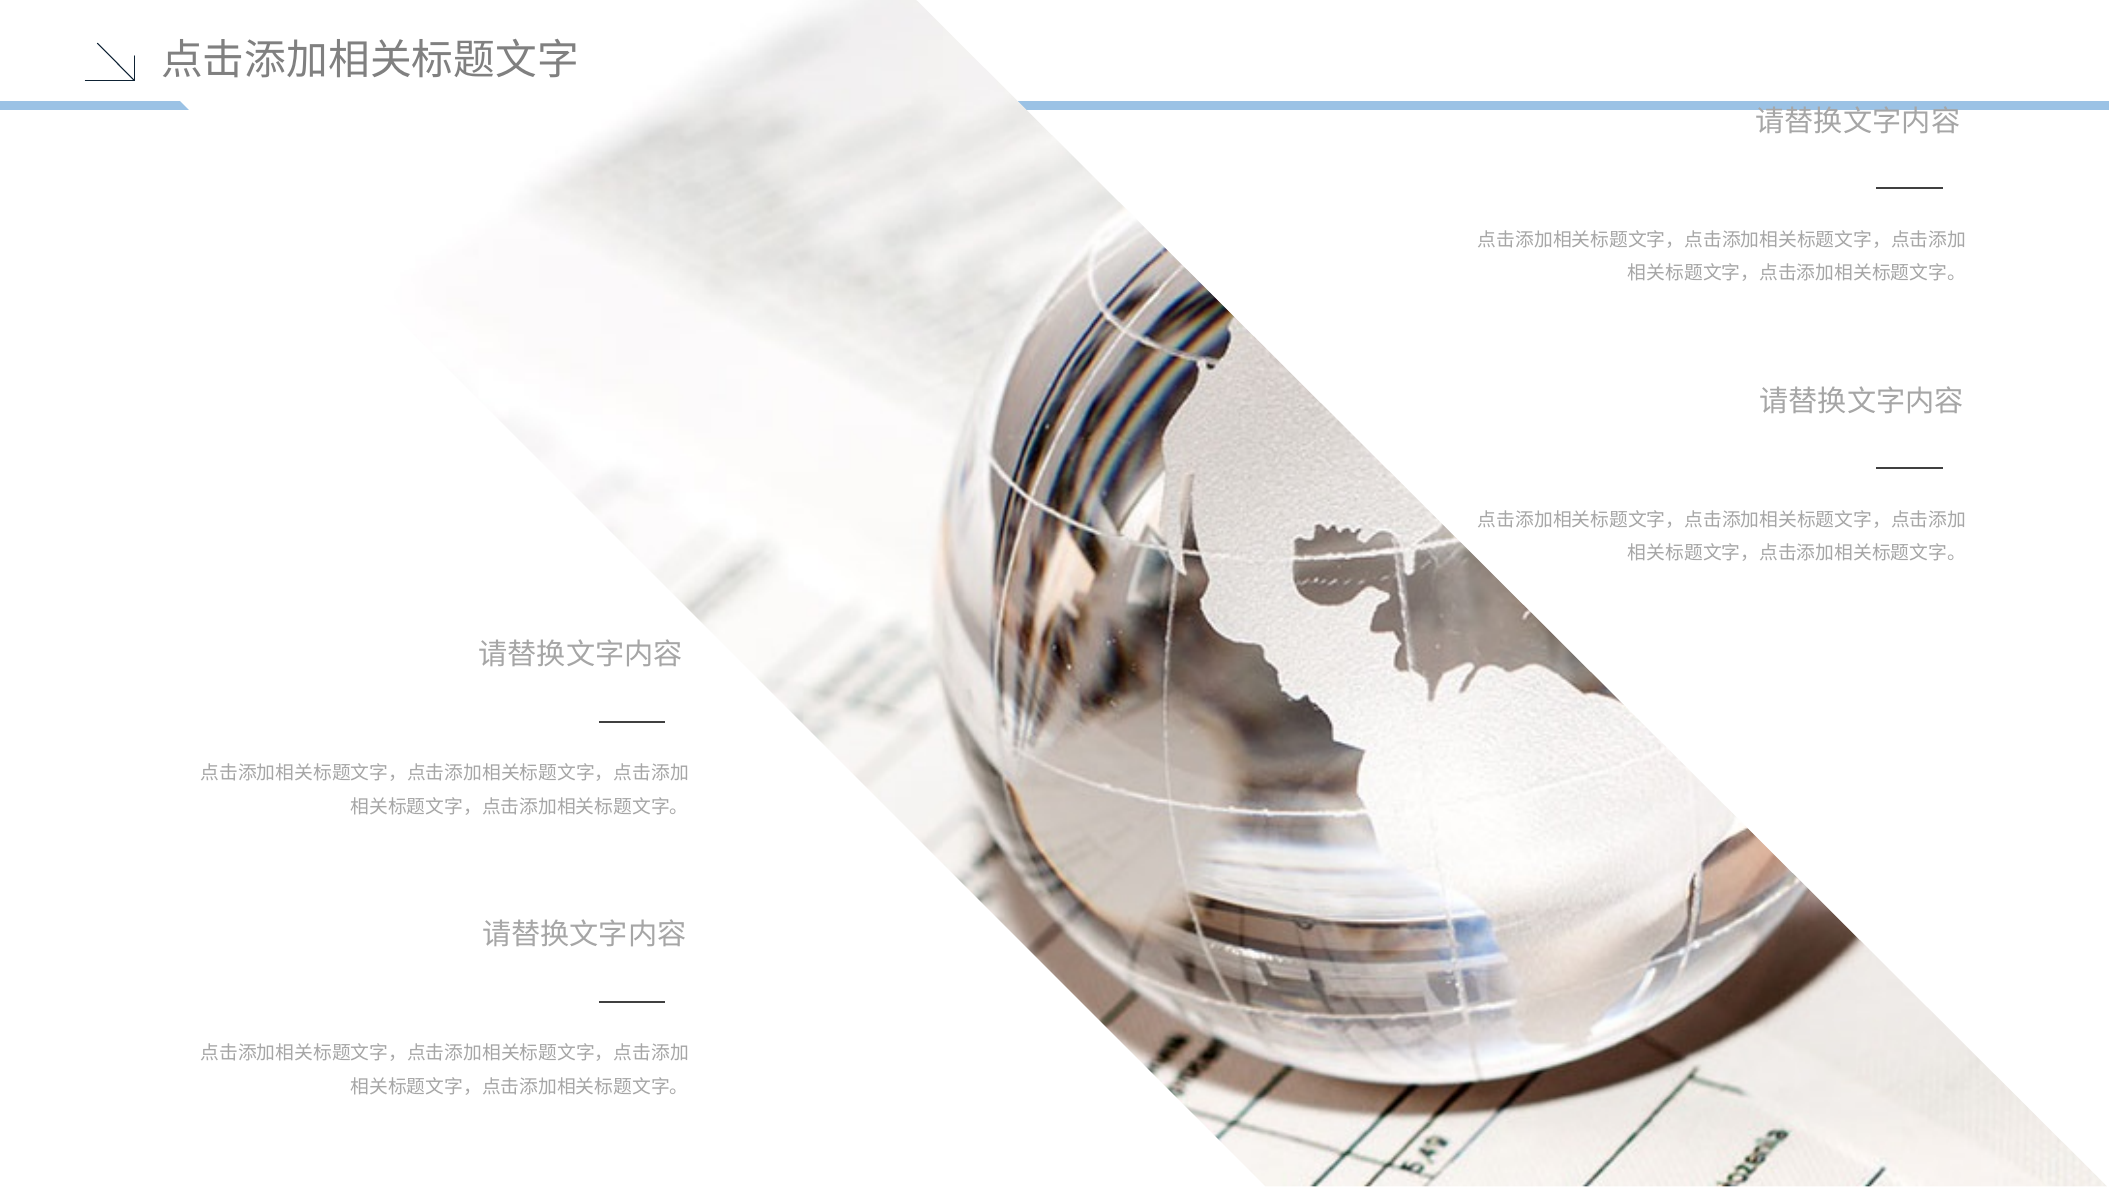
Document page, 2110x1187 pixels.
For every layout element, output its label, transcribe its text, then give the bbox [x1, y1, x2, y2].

text_box 点击添加相关标题文字 [145, 22, 630, 94]
text_box [77, 0, 2110, 1187]
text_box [1444, 374, 1981, 568]
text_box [1444, 94, 1981, 288]
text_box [167, 907, 703, 1102]
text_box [167, 628, 703, 822]
